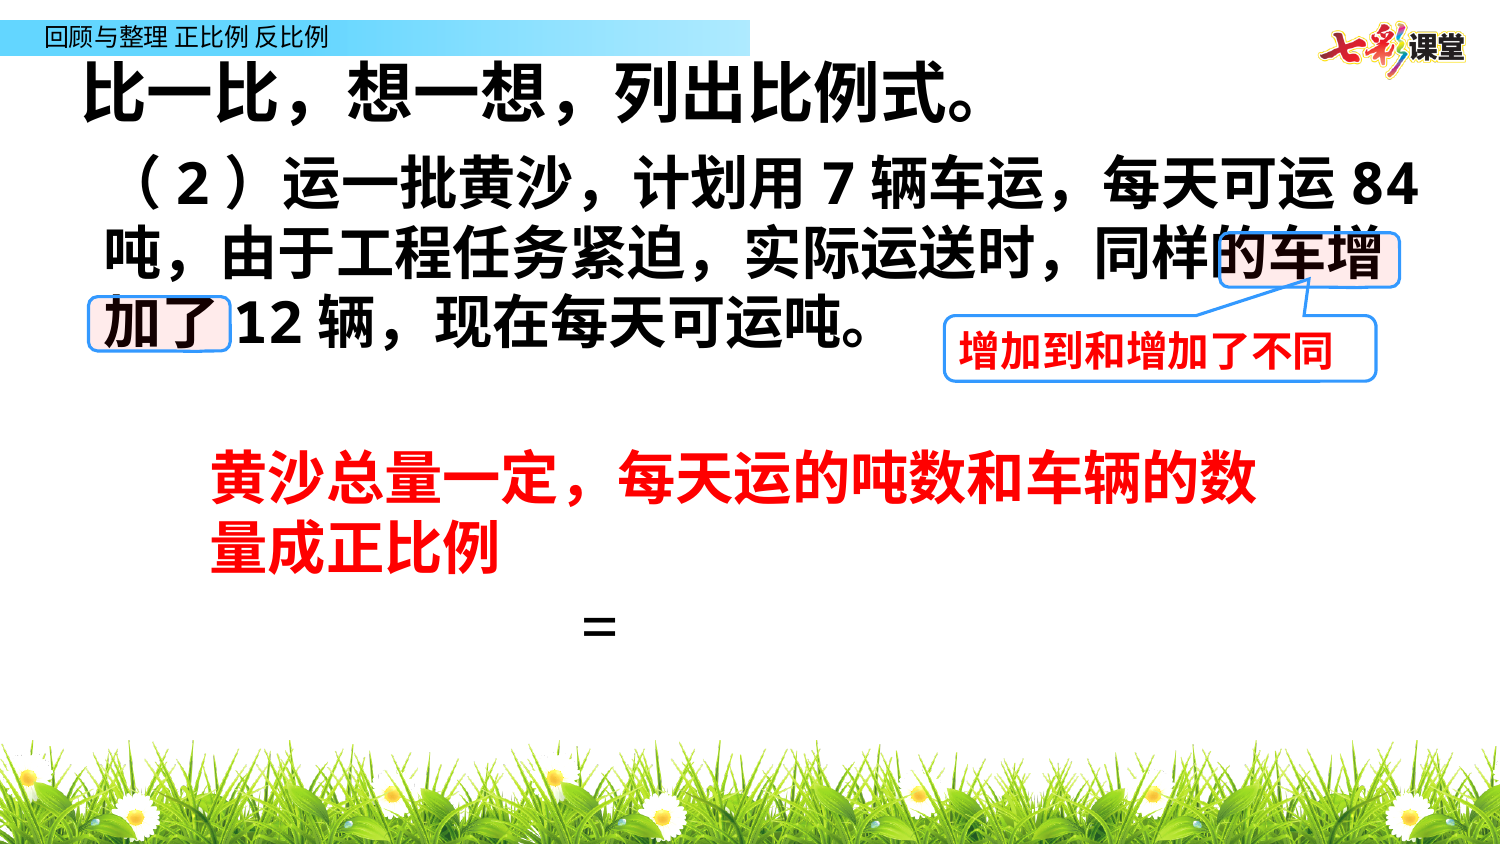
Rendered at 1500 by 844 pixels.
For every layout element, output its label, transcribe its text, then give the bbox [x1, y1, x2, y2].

picture [0, 740, 1500, 844]
picture [1316, 20, 1468, 80]
text_box 比一比，想一想，列出比例式。 [65, 43, 1167, 139]
text_box [88, 296, 231, 352]
text_box 黄沙总量一定，每天运的吨数和车辆的数量成正比例 [194, 433, 1329, 589]
text_box 增加到和增加了不同 [944, 279, 1377, 382]
text_box [1219, 232, 1400, 288]
